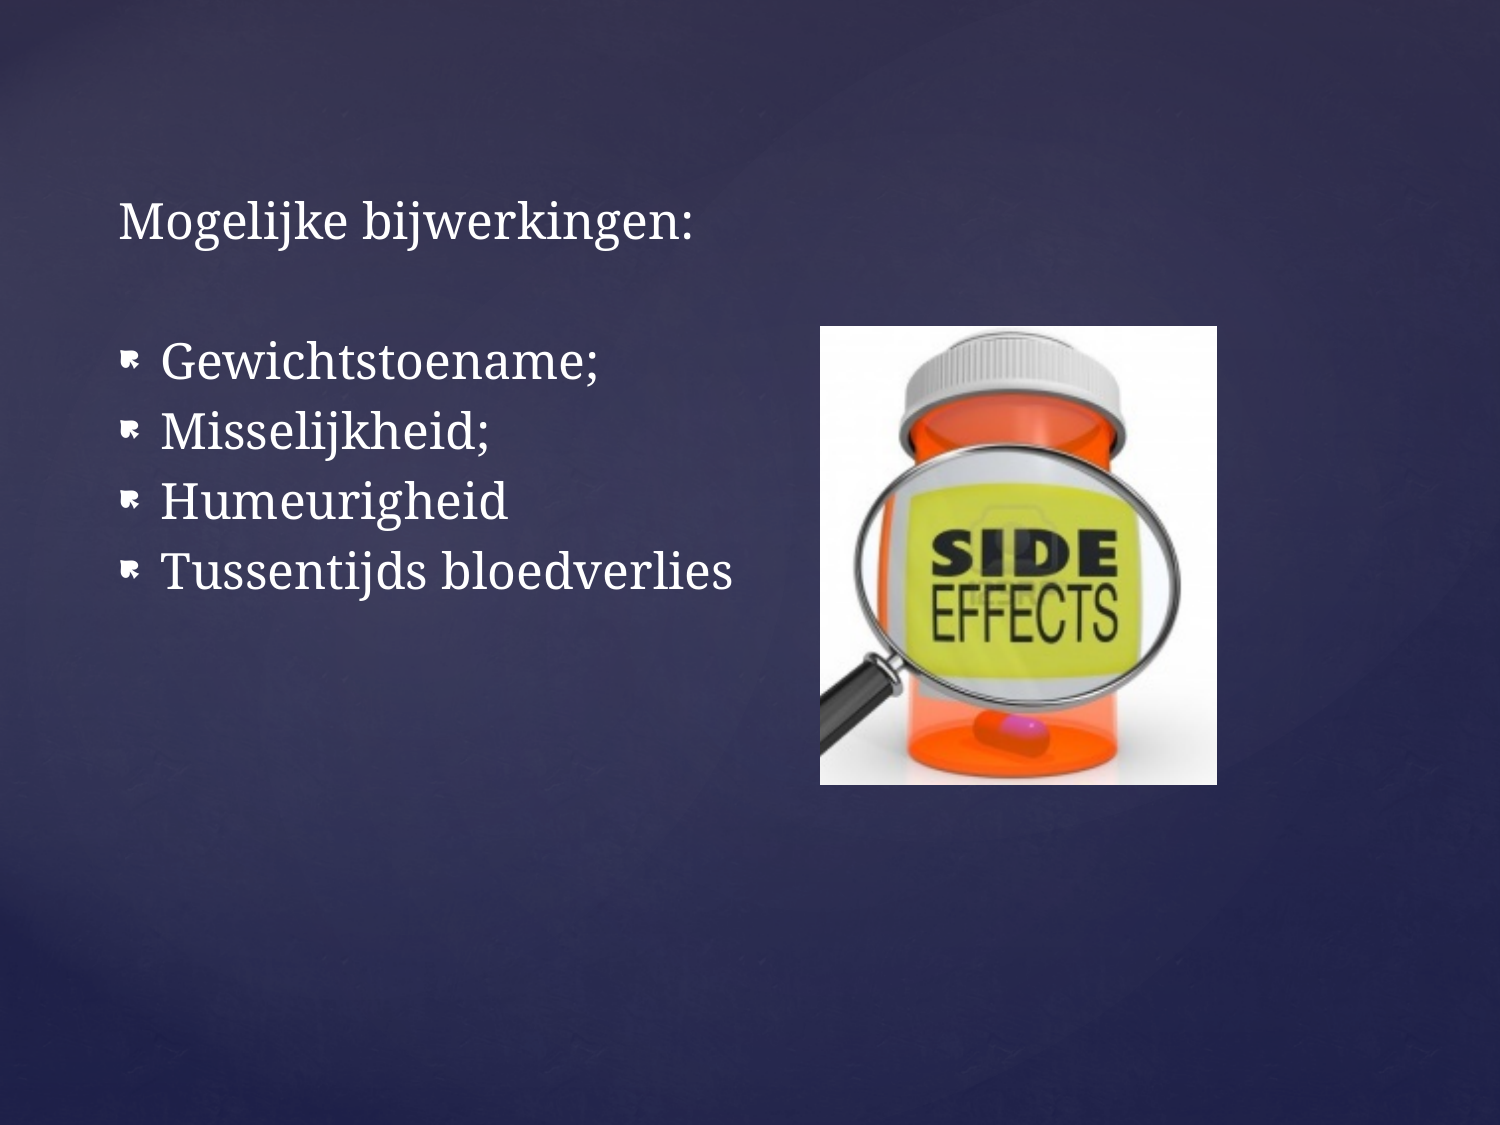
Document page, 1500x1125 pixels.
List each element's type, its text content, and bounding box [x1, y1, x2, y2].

list Mogelijke bijwerkingen: Gewichtstoename; Misselijkheid; Humeurigheid Tussentijds bloedverlies [100, 125, 1451, 726]
picture [820, 325, 1217, 786]
